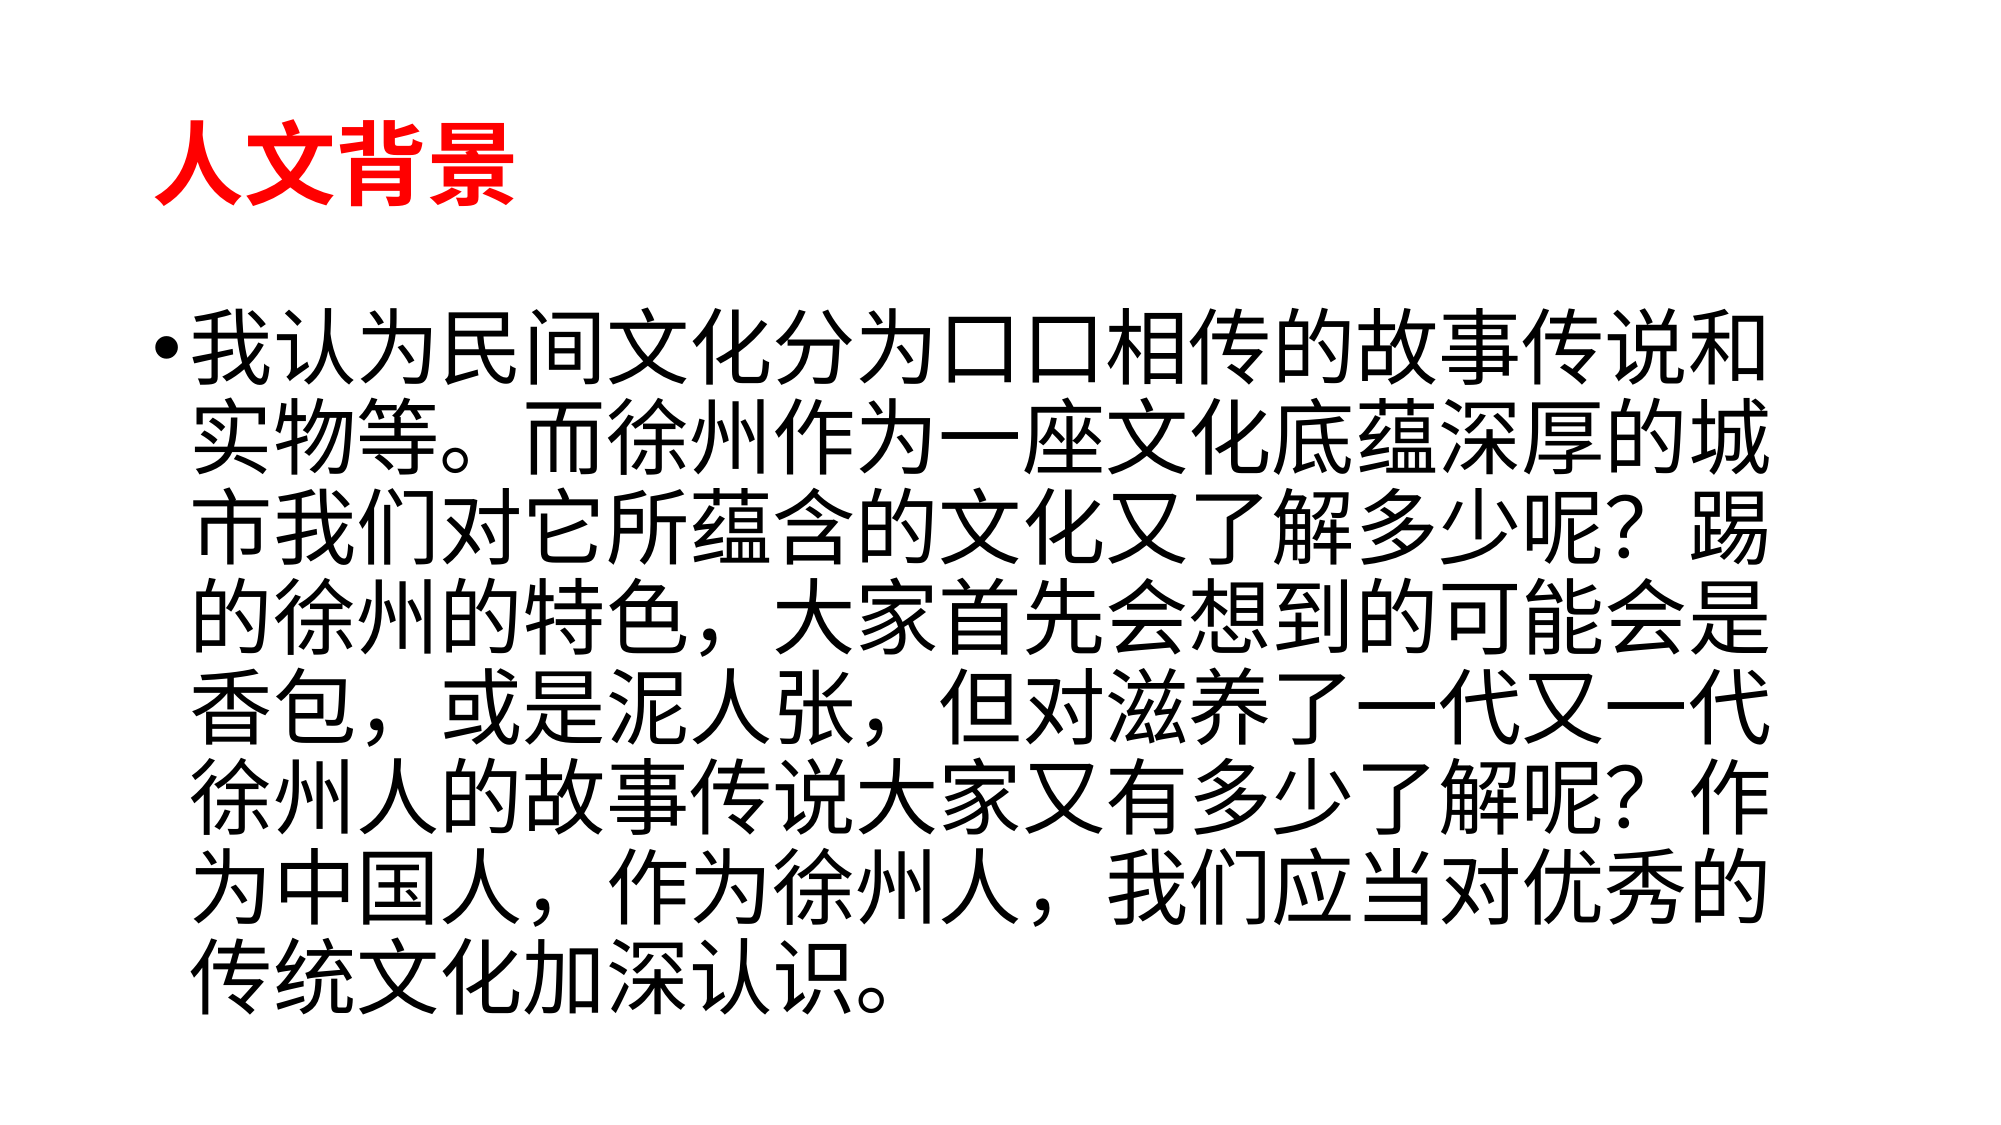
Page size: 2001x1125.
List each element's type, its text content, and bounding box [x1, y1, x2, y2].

title 人文背景 [137, 59, 1863, 278]
list 我认为民间文化分为口口相传的故事传说和实物等。而徐州作为一座文化底蕴深厚的城市我们对它所蕴含的文化又了解多少呢？踢的徐州的特色，大家首先会想到的可能会是香包，或是泥人张，但对滋养了一代又一代徐州人的故事传说大家又有多少了解呢？作为中国人，作为徐州人，我们应当对优秀的传统文化加深认识。 [137, 299, 1863, 1014]
